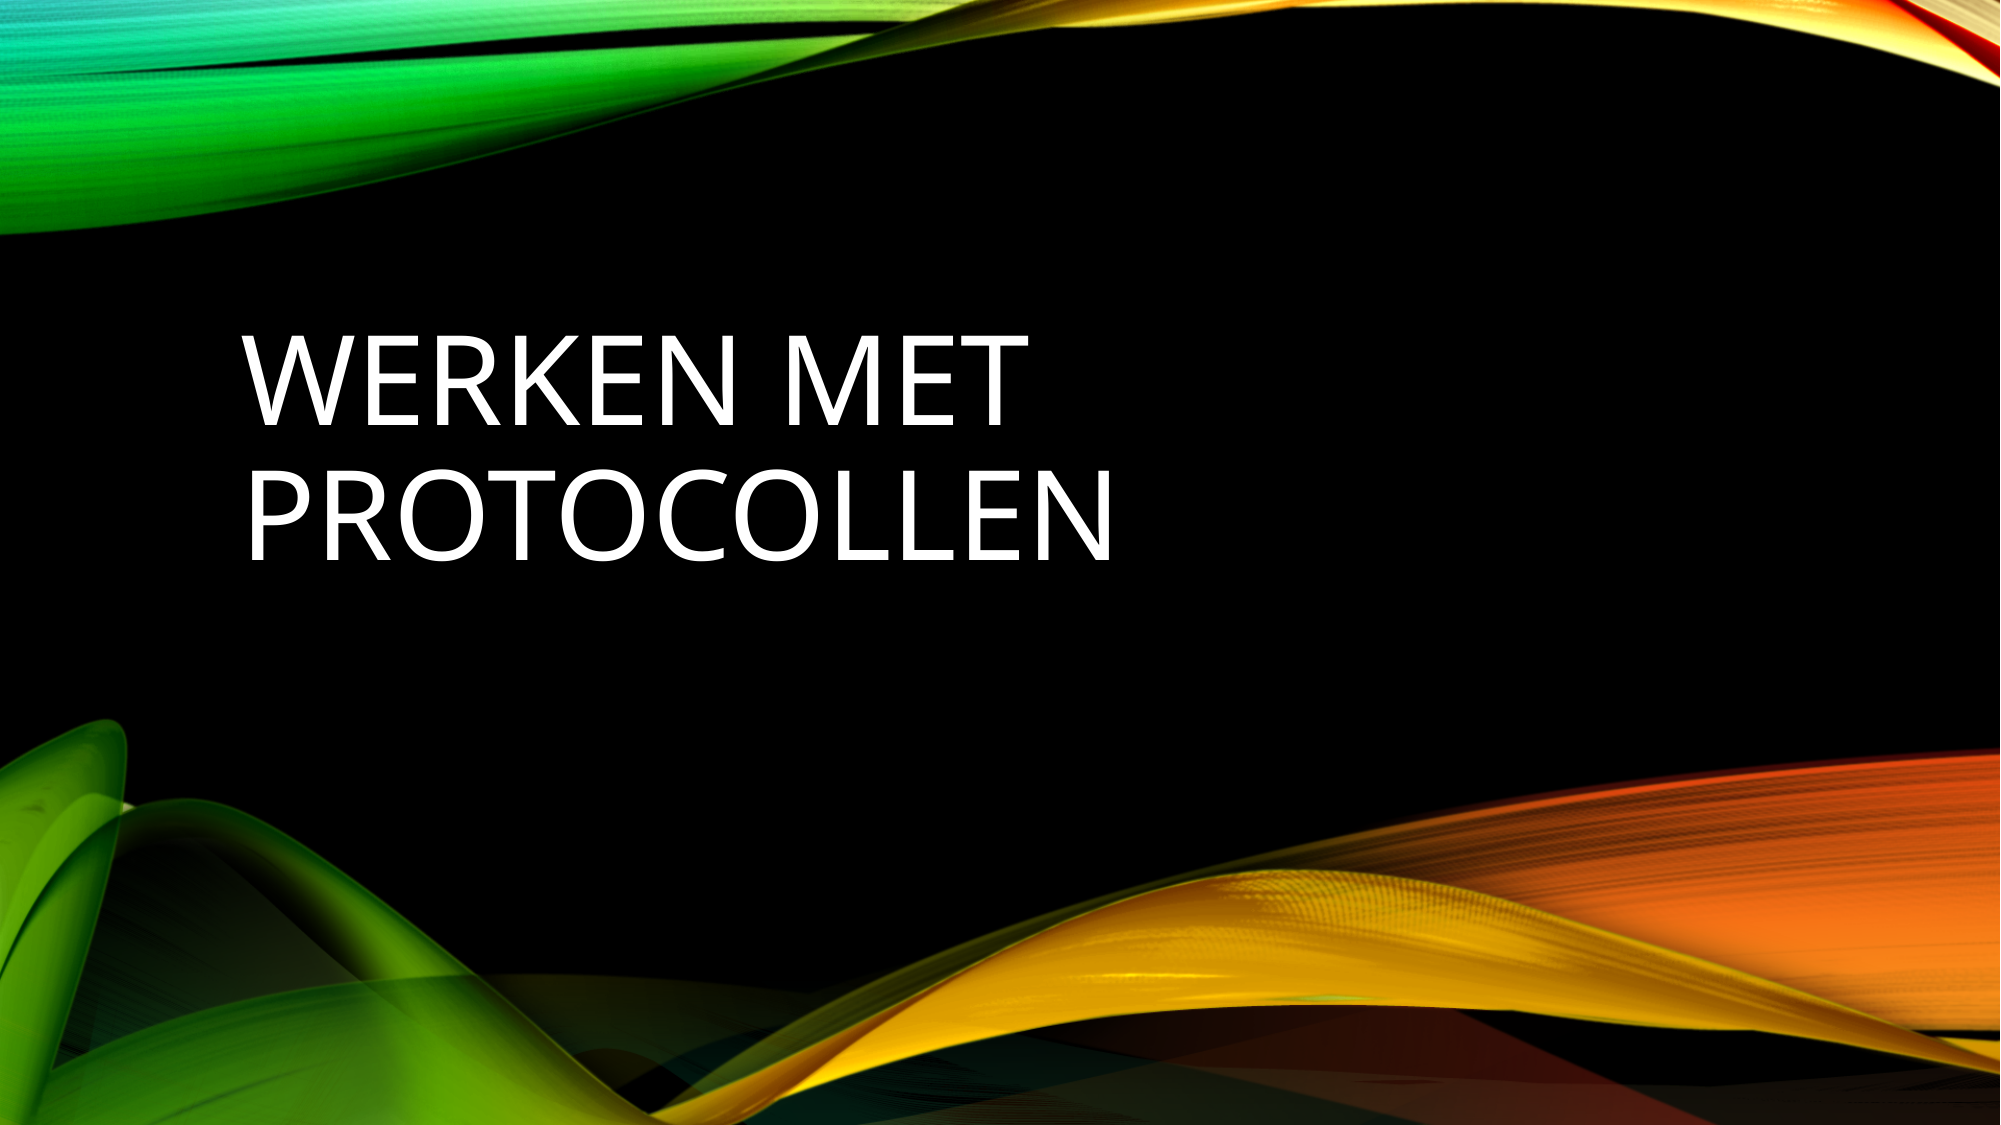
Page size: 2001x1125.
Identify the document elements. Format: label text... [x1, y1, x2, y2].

title Werken met protocollen [225, 295, 1775, 596]
picture [0, 0, 2000, 237]
picture [0, 717, 2000, 1125]
